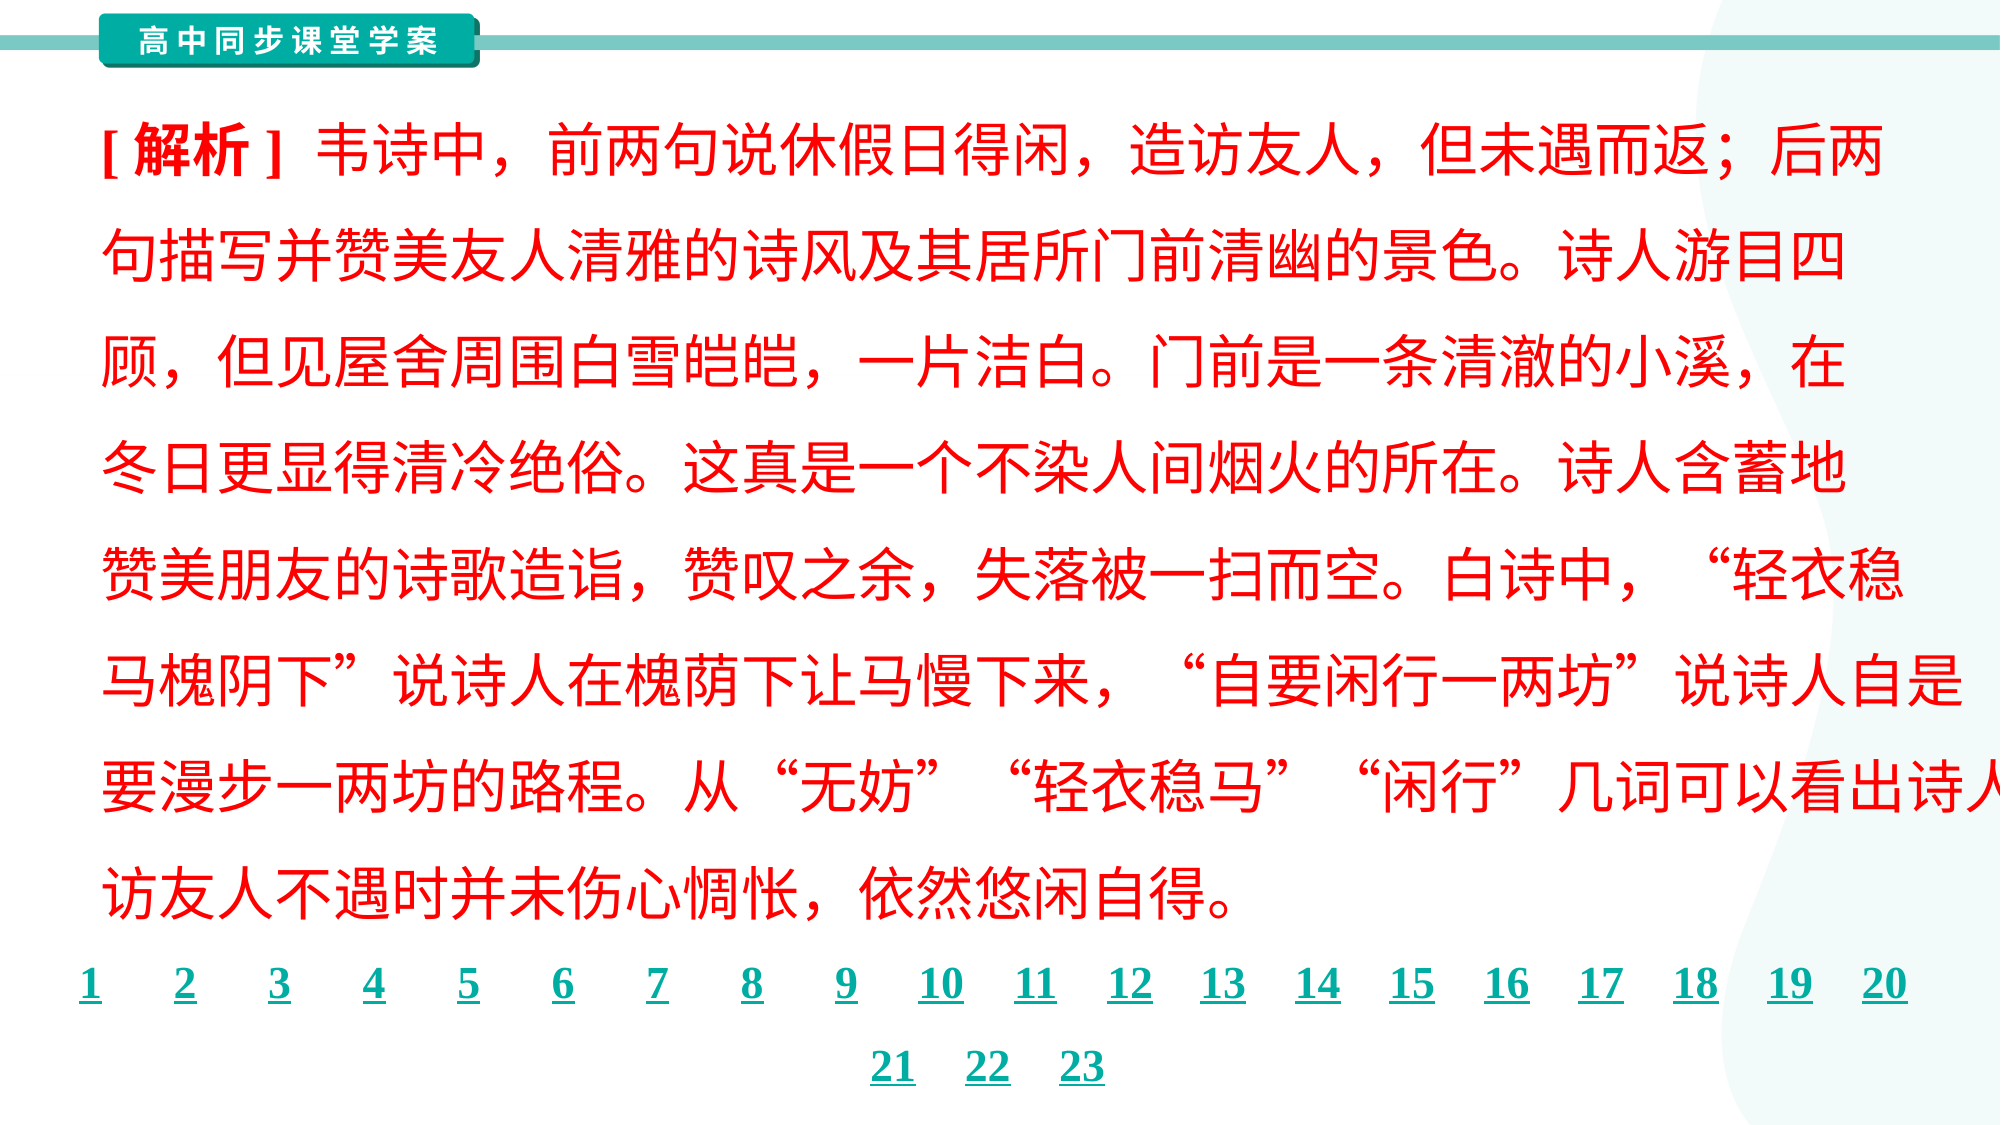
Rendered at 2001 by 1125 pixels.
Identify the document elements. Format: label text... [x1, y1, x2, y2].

picture [0, 0, 2000, 1125]
text_box [解析] 韦诗中，前两句说休假日得闲，造访友人，但未遇而返；后两 句描写并赞美友人清雅的诗风及其居所门前清幽的景色。诗人游目四 顾，但见屋舍周围白雪皑皑，一片洁白。门前是一条清澈的小溪，在 冬日更显得清冷绝俗。这真是一个不染人间烟火的所在。诗人含蓄地 赞美朋友的诗歌造诣，赞叹之余，失落被一扫而空。白诗中，“轻衣稳 马槐阴下”说诗人在槐荫下让马慢下来，“自要闲行一两坊”说诗人自是 要漫步一两坊的路程。从“无妨”“轻衣稳马”“闲行”几词可以看出诗人寻 访友人不遇时并未伤心惆怅，依然悠闲自得。 [100, 76, 1899, 927]
